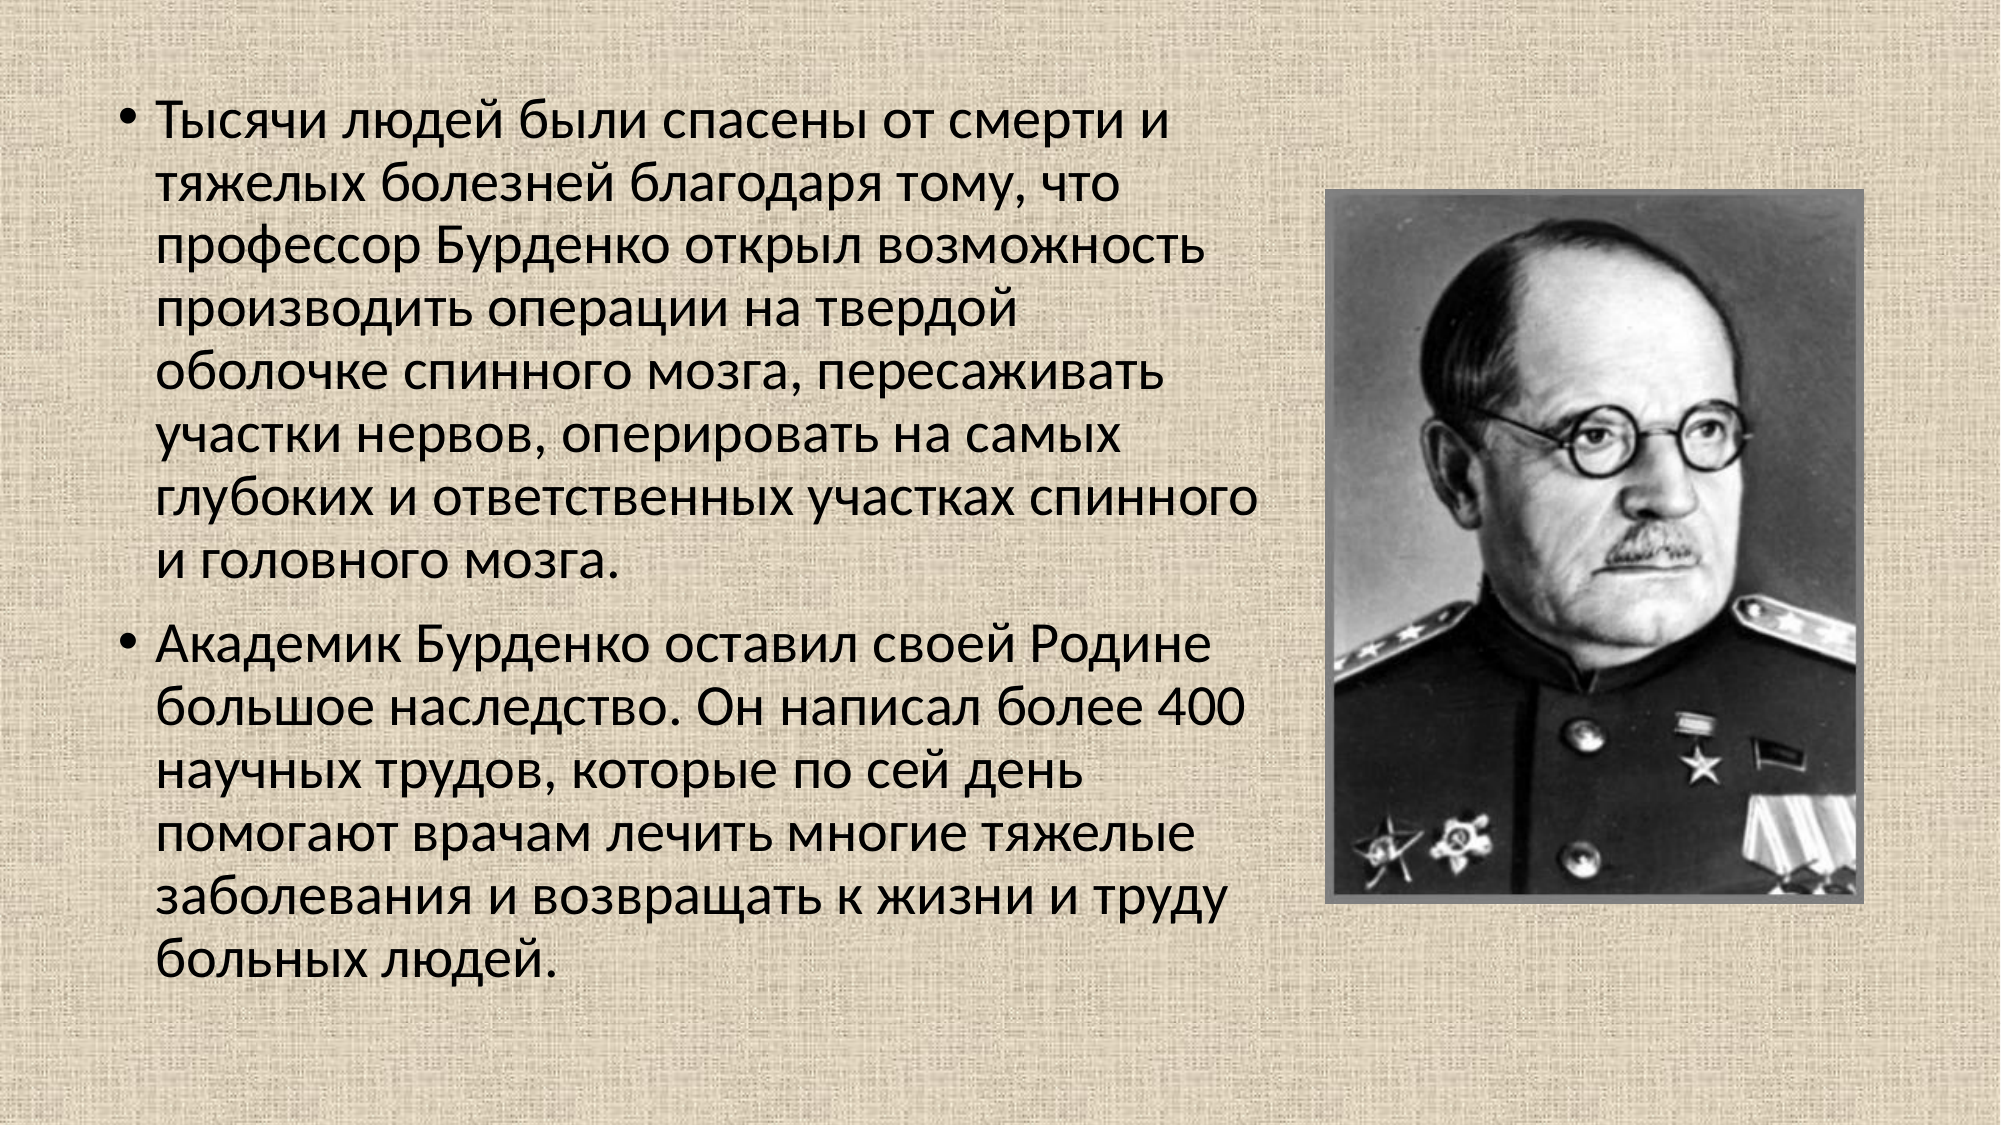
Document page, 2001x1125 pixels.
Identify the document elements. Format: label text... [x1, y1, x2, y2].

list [1325, 189, 1864, 904]
list Тысячи людей были спасены от смерти и тяжелых болезней благодаря тому, что профессор Бурденко открыл возможность производить операции на твердой оболочке спинного мозга, пересаживать участки нервов, оперировать на самых глубоких и ответственных участках спинного и головного мозга. Академик Бурденко оставил своей Родине большое наследство. Он написал более 400 научных трудов, которые по сей день помогают врачам лечить многие тяжелые заболевания и возвращать к жизни и труду больных людей. [102, 80, 1275, 1014]
picture [0, 0, 2001, 1125]
